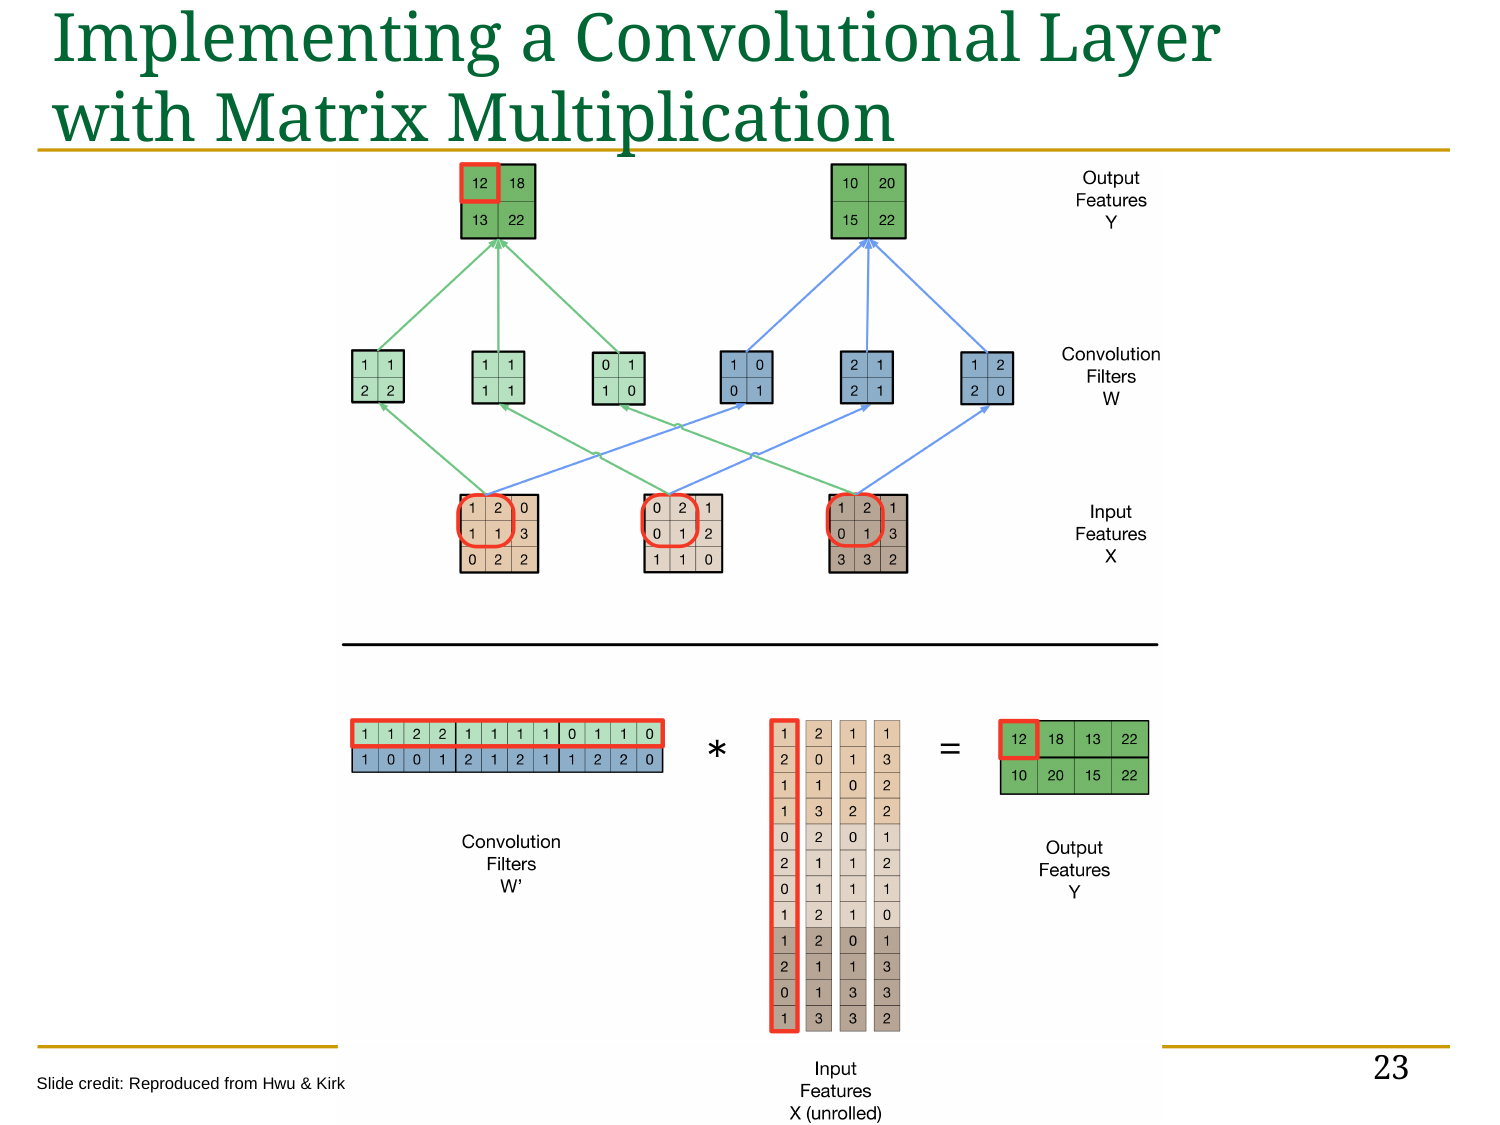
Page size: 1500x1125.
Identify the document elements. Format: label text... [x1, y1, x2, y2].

title Implementing a Convolutional Layer with Matrix Multiplication [37, 0, 1451, 150]
slide_number 23 [1168, 1023, 1426, 1100]
picture [337, 162, 1163, 1125]
text_box Slide credit: Reproduced from Hwu & Kirk [21, 1066, 332, 1101]
